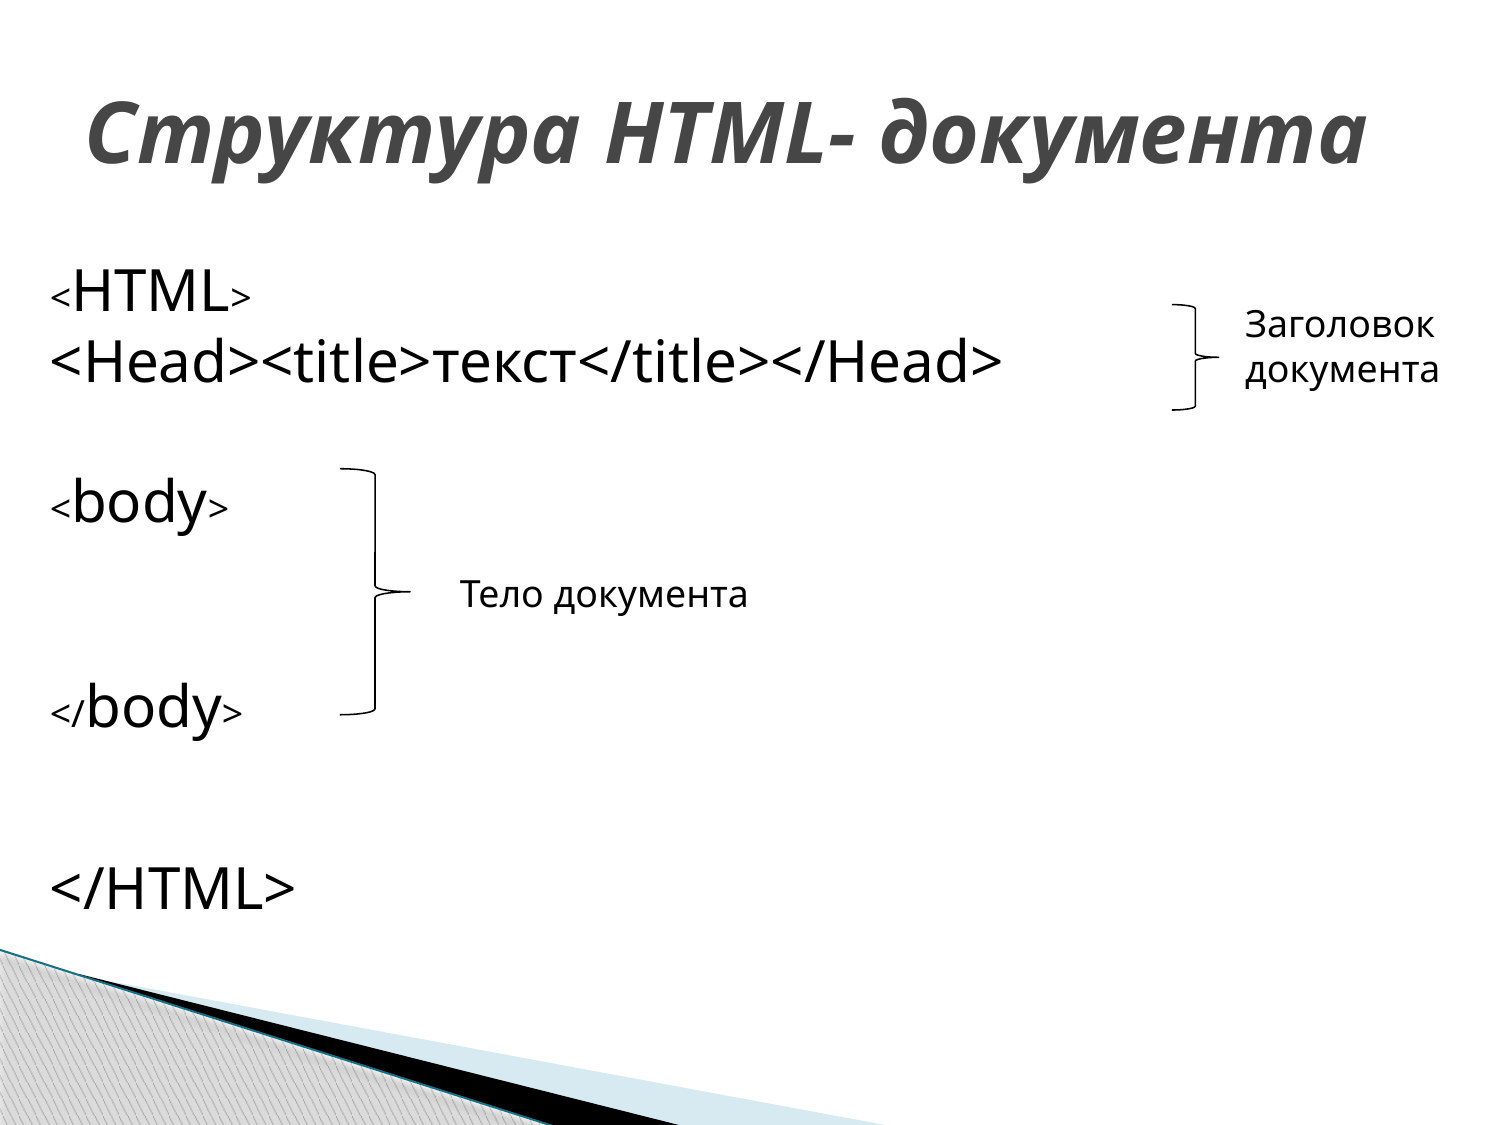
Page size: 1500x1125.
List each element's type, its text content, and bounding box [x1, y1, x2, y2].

text_box Заголовок документа [1230, 292, 1500, 398]
text_box Тело документа [445, 562, 914, 623]
title Структура HTML- документа [70, 35, 1421, 223]
text_box <HTML> [35, 210, 422, 316]
text_box [339, 517, 411, 716]
text_box <body> </body> [35, 421, 293, 792]
text_box <Head><title>текст</title></Head> [35, 316, 1161, 517]
text_box [1171, 303, 1220, 411]
text_box </HTML> [35, 843, 364, 974]
